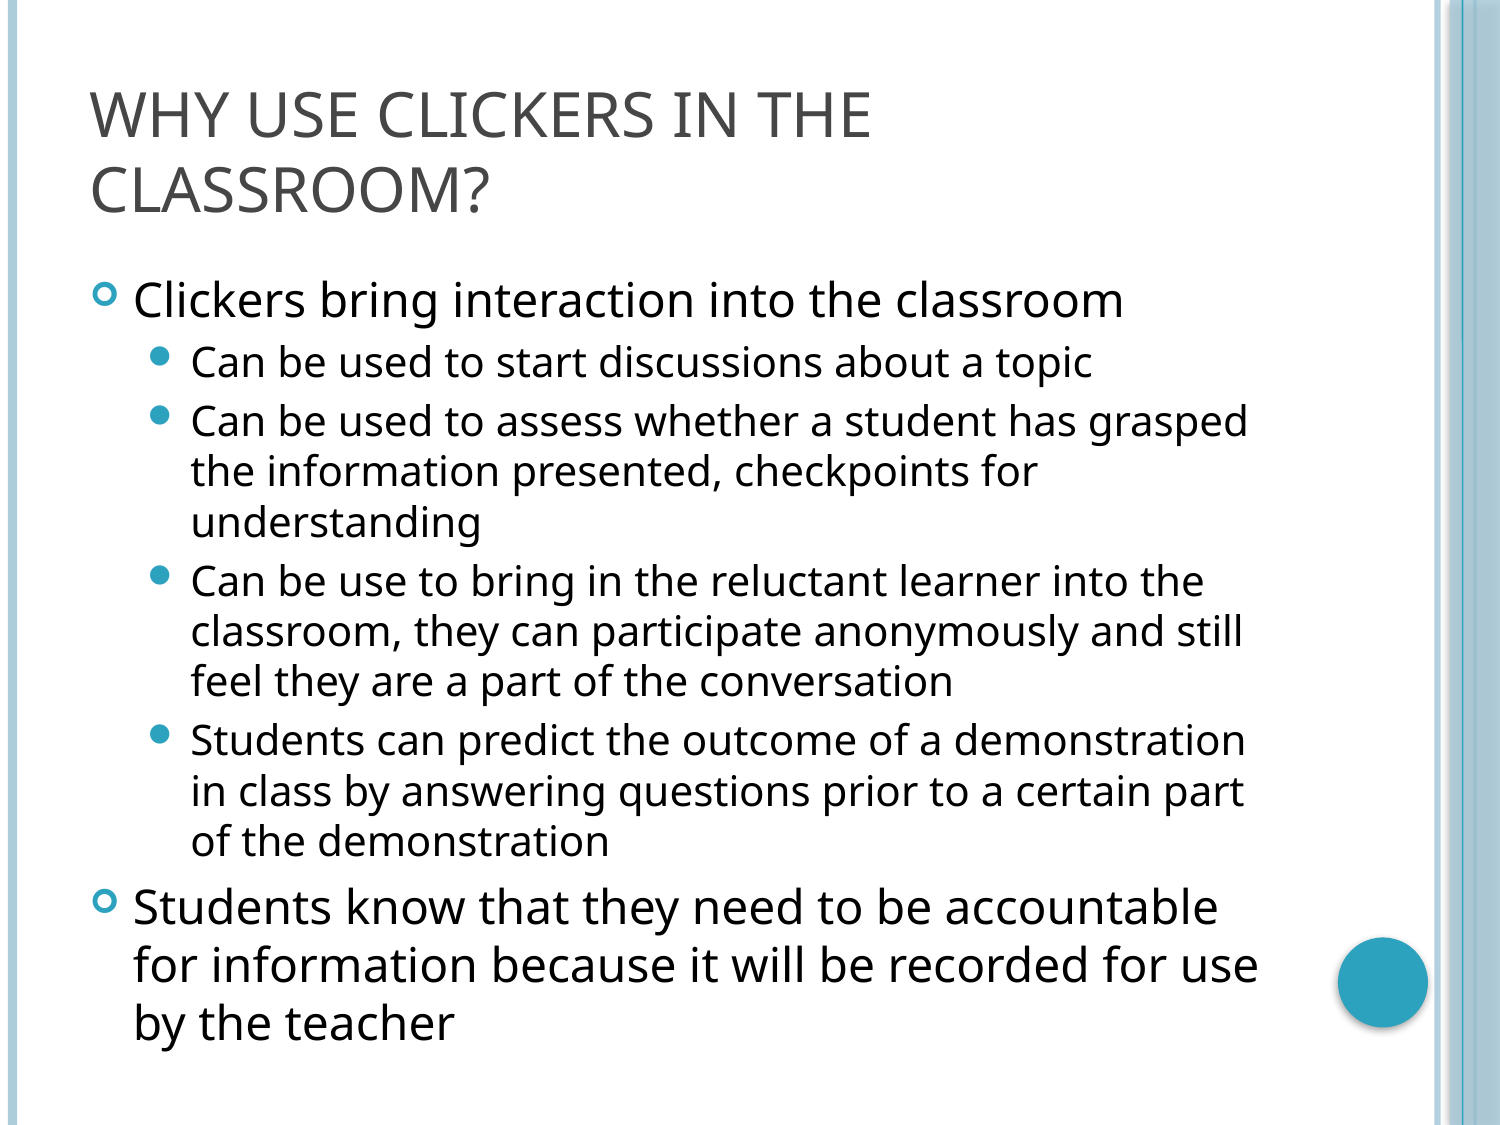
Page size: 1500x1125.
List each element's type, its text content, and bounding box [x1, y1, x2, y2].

title Why use Clickers in the Classroom? [75, 45, 1300, 233]
list Clickers bring interaction into the classroom Can be used to start discussions about a topic Can be used to assess whether a student has grasped the information presented, checkpoints for understanding Can be use to bring in the reluctant learner into the classroom, they can participate anonymously and still feel they are a part of the conversation Students can predict the outcome of a demonstration in class by answering questions prior to a certain part of the demonstration Students know that they need to be accountable for information because it will be recorded for use by the teacher [75, 262, 1300, 1062]
